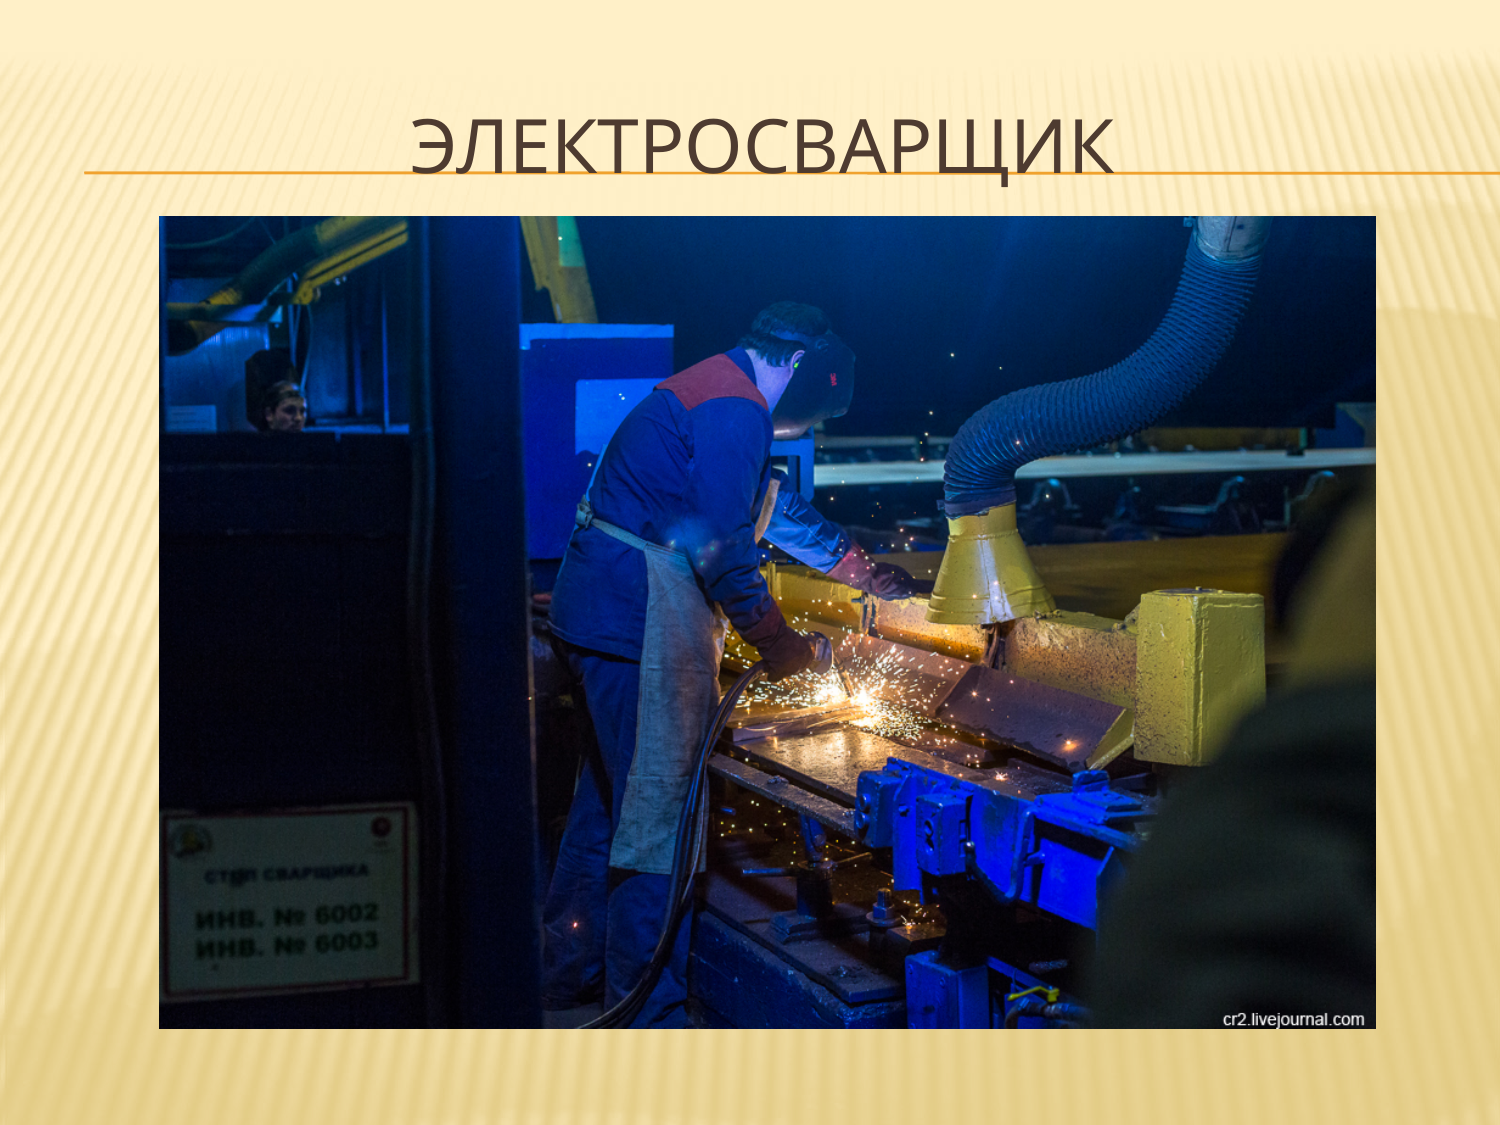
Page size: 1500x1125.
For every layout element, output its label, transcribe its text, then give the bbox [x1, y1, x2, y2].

title Электросварщик [50, 75, 1475, 213]
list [159, 216, 1377, 1029]
